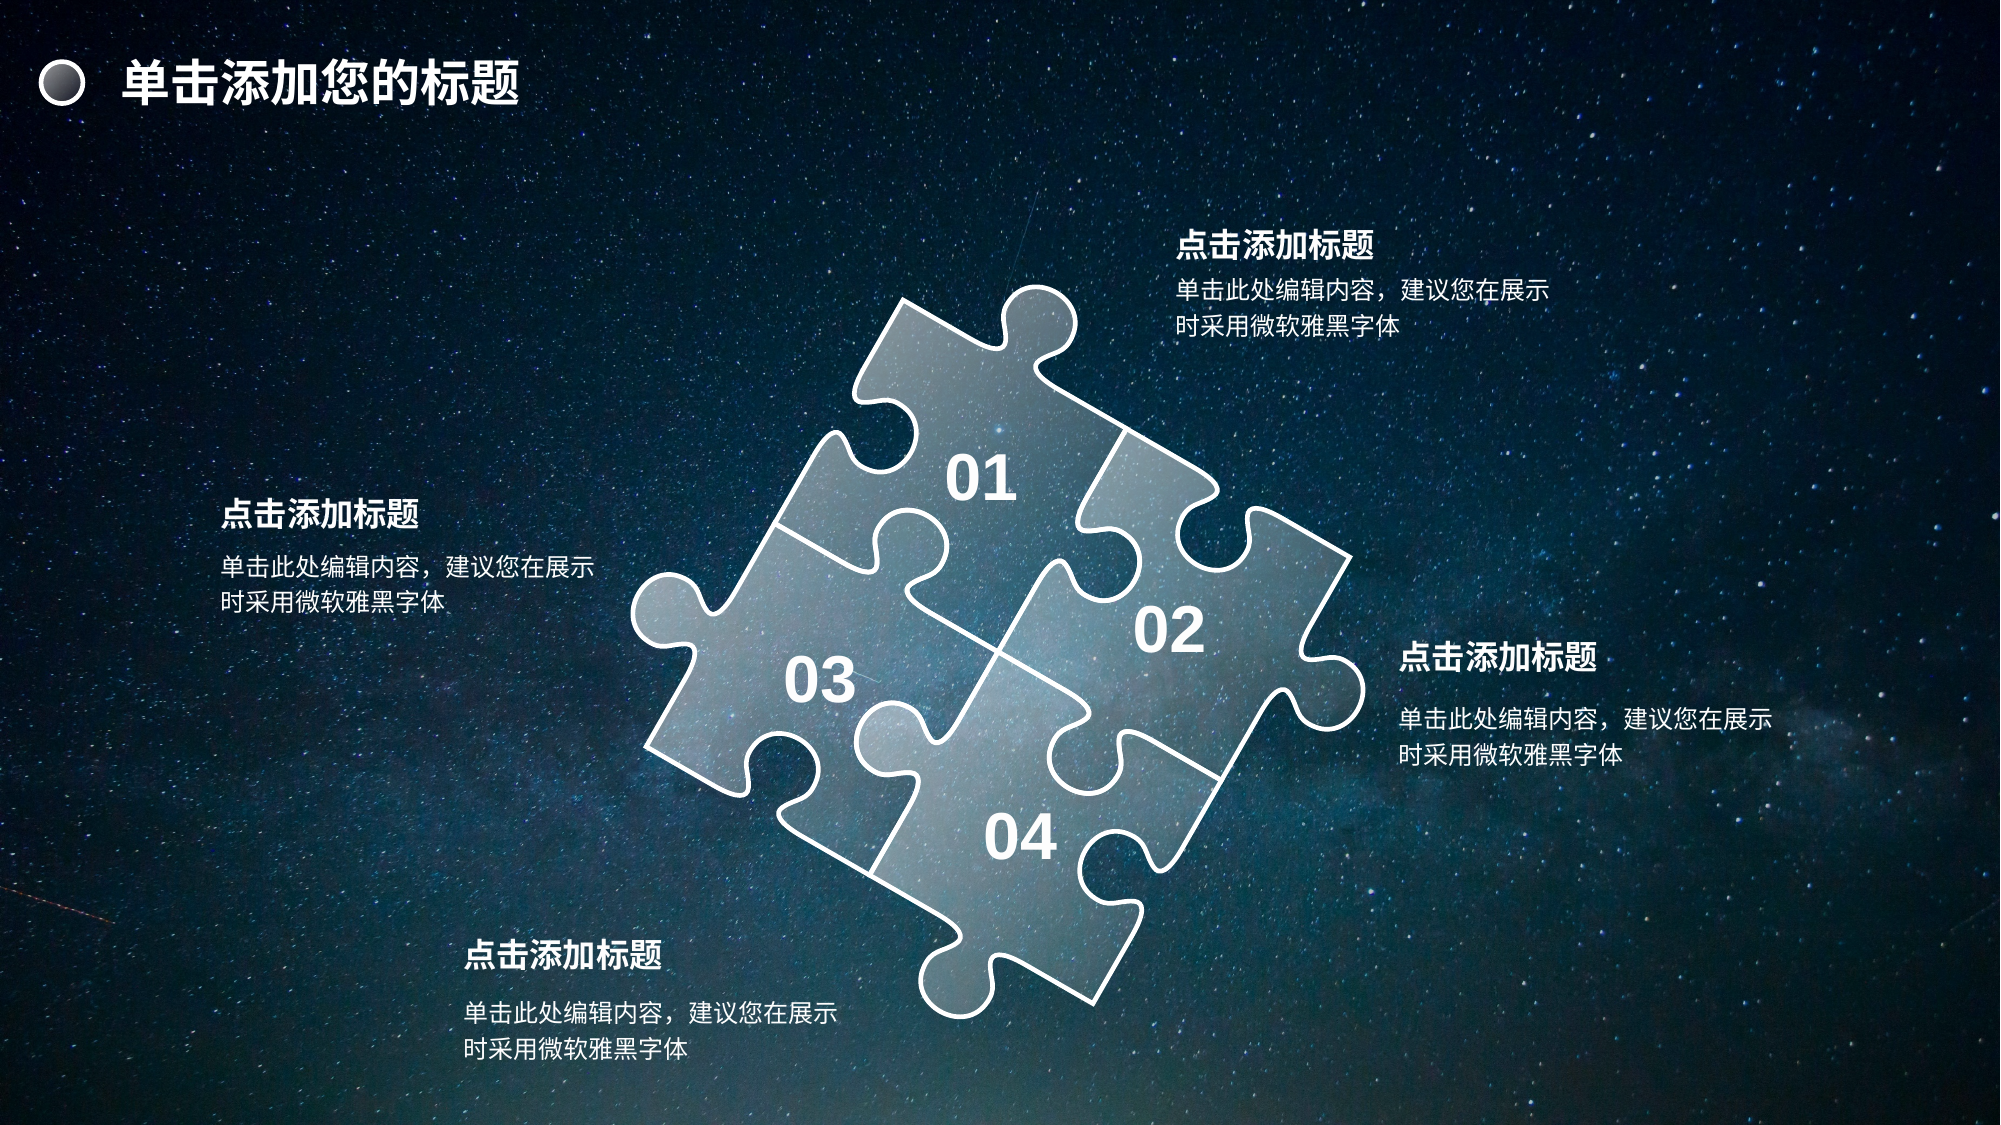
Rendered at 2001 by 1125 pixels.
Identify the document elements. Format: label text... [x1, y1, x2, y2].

text_box 单击此处编辑内容，建议您在展示时采用微软雅黑字体 [463, 991, 847, 1064]
text_box [773, 285, 1141, 652]
text_box 02 [1132, 585, 1207, 666]
text_box 点击添加标题 [1175, 223, 1497, 264]
text_box 单击此处编辑内容，建议您在展示时采用微软雅黑字体 [1175, 268, 1559, 341]
text_box 单击添加您的标题 [105, 43, 801, 119]
text_box 03 [783, 635, 858, 716]
text_box 点击添加标题 [463, 934, 784, 975]
text_box 单击此处编辑内容，建议您在展示时采用微软雅黑字体 [1398, 697, 1782, 770]
text_box [631, 512, 996, 877]
text_box 单击此处编辑内容，建议您在展示时采用微软雅黑字体 [220, 545, 604, 617]
text_box [855, 650, 1223, 1018]
text_box 04 [983, 792, 1058, 873]
text_box 点击添加标题 [220, 493, 542, 534]
text_box 01 [944, 433, 1019, 514]
picture [0, 0, 2000, 1125]
text_box [1001, 428, 1365, 792]
text_box 点击添加标题 [1398, 636, 1720, 677]
